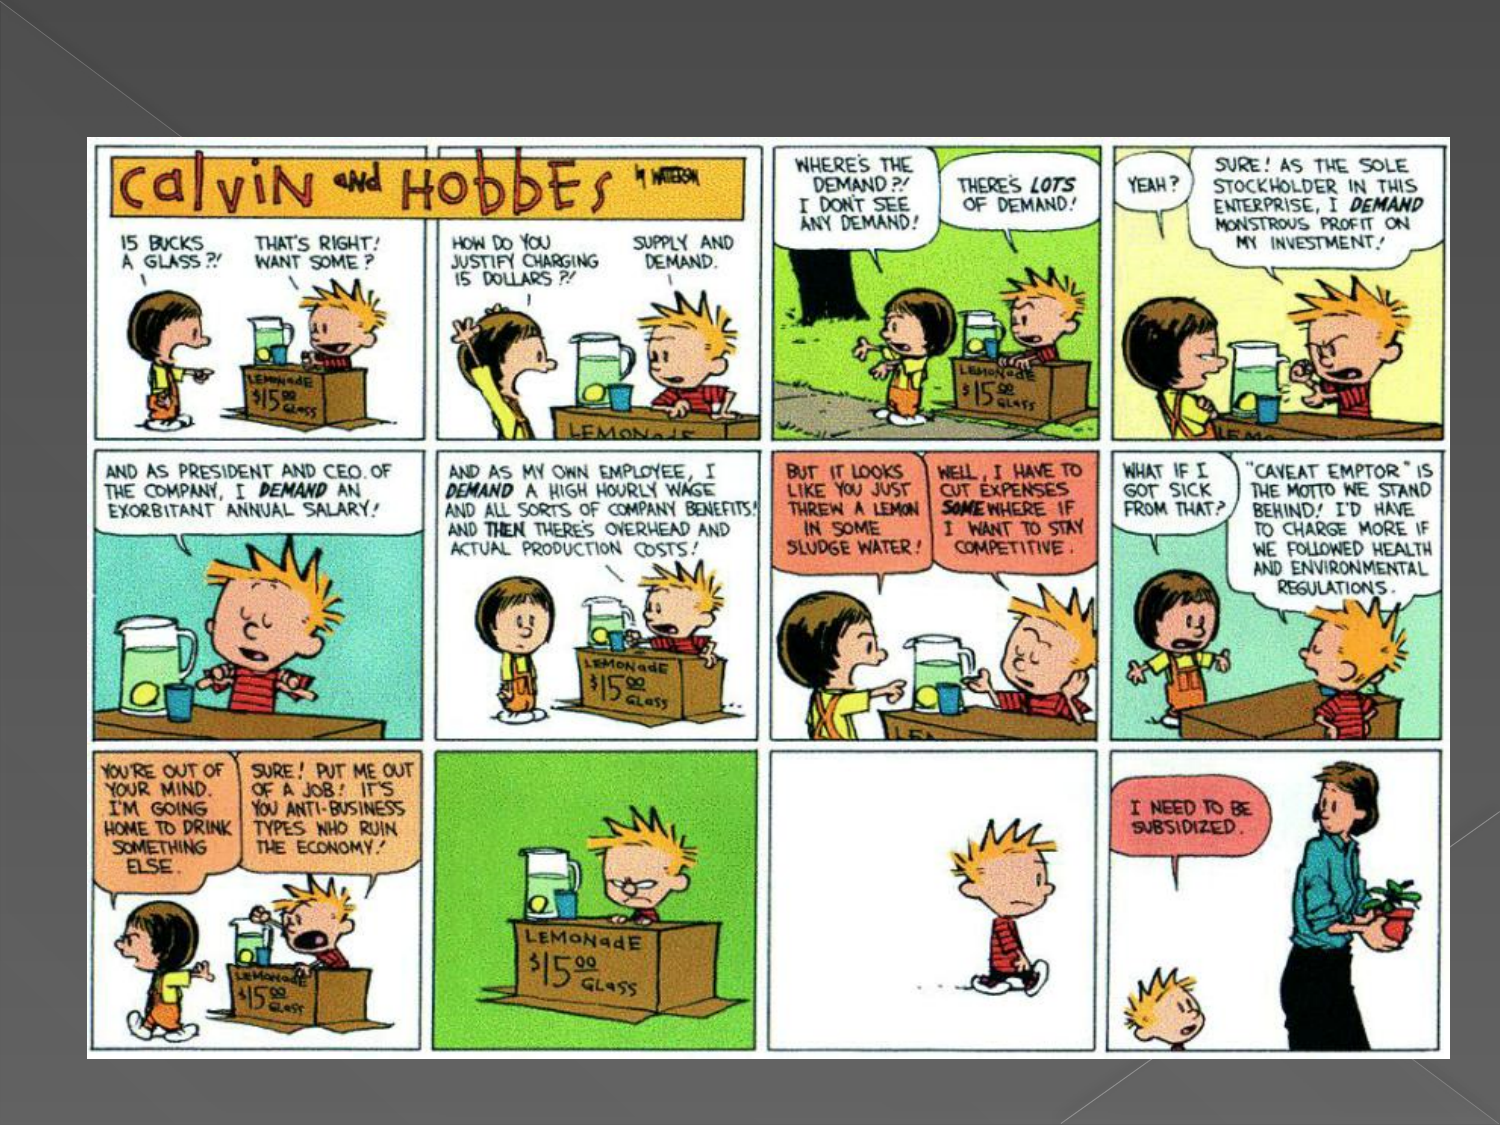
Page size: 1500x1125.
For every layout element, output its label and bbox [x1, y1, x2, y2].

list [87, 137, 1451, 1060]
